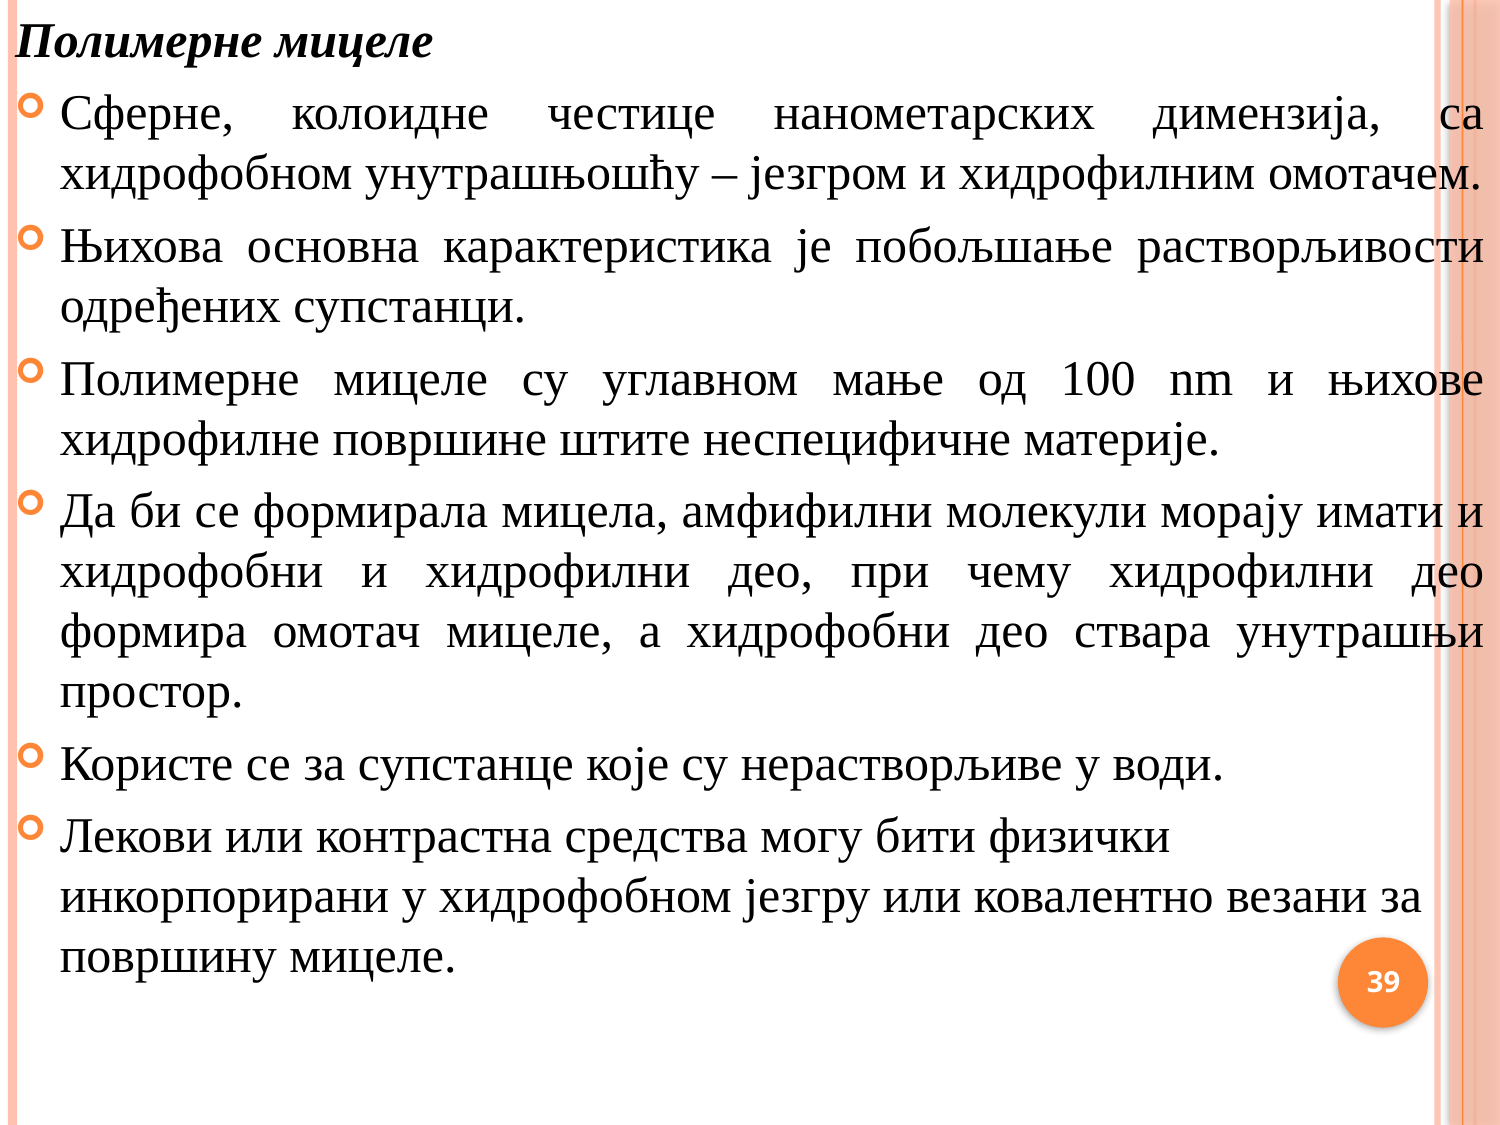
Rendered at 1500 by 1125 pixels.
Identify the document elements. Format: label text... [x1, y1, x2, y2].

list Полимерне мицеле Сферне, колоидне честице нанометарских димензија, са хидрофобном унутрашњошћу – језгром и хидрофилним омотачем. Њихова основна карактеристика је побољшање растворљивости одређених супстанци. Полимерне мицеле су углавном мање од 100 nm и њихове хидрофилне површине штите неспецифичне материје. Да би се формирала мицела, амфифилни молекули морају имати и хидрофобни и хидрофилни део, при чему хидрофилни део формира омотач мицеле, а хидрофобни део ствара унутрашњи простор. Користе се за супстанце које су нерастворљиве у води. Лекови или контрастна средства могу бити физички инкорпорирани у хидрофобном језгру или ковалентно везани за површину мицеле. [0, 0, 1500, 1125]
slide_number 39 [1333, 940, 1434, 1026]
